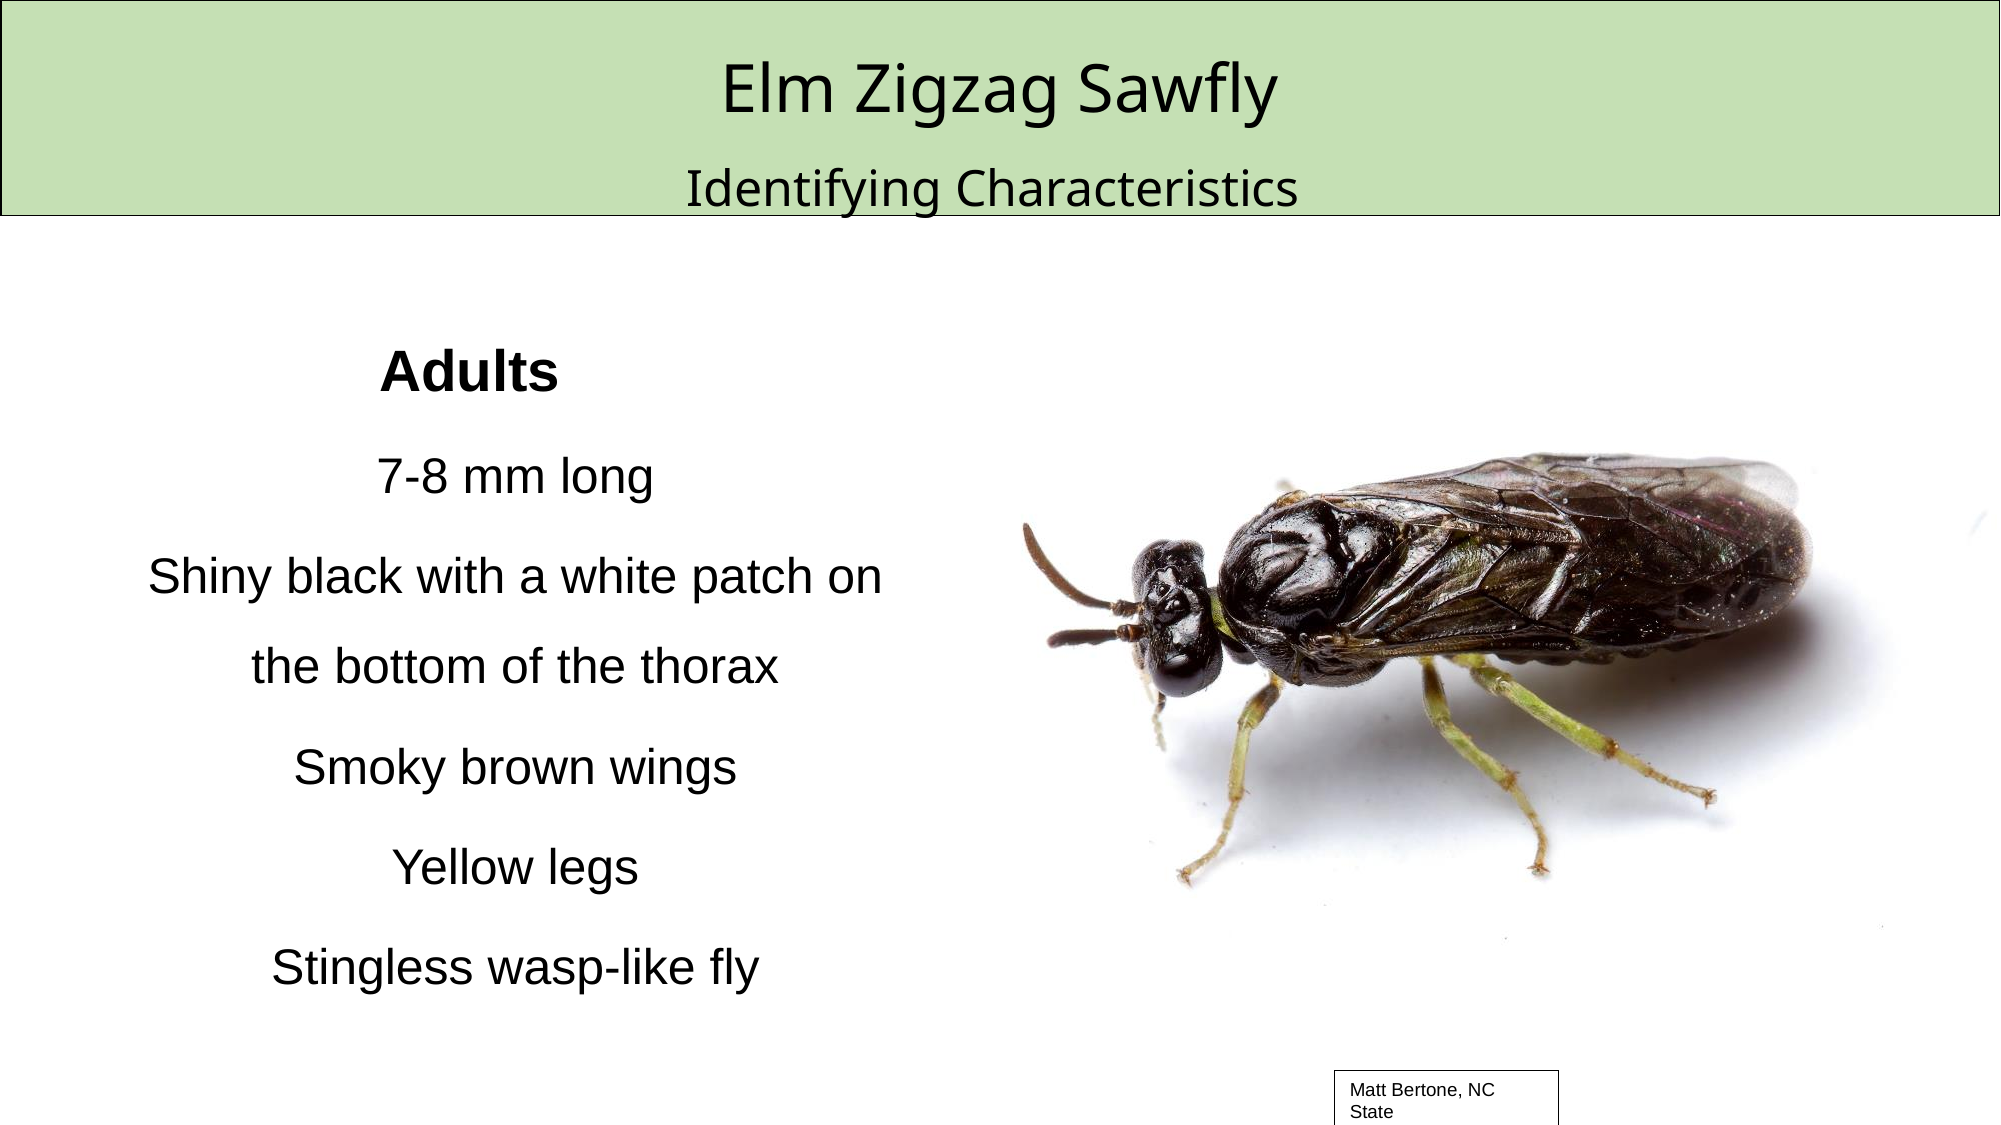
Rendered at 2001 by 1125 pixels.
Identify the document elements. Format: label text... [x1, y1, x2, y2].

text_box Elm Zigzag Sawfly Identifying Characteristics [29, 216, 1971, 224]
picture [893, 274, 2000, 1012]
picture [0, 0, 2000, 216]
text_box Matt Bertone, NC State [1334, 1070, 1559, 1125]
list Adults 7-8 mm long Shiny black with a white patch on the bottom of the thorax Smoky brown wings Yellow legs Stingless wasp-like fly [16, 290, 939, 1041]
